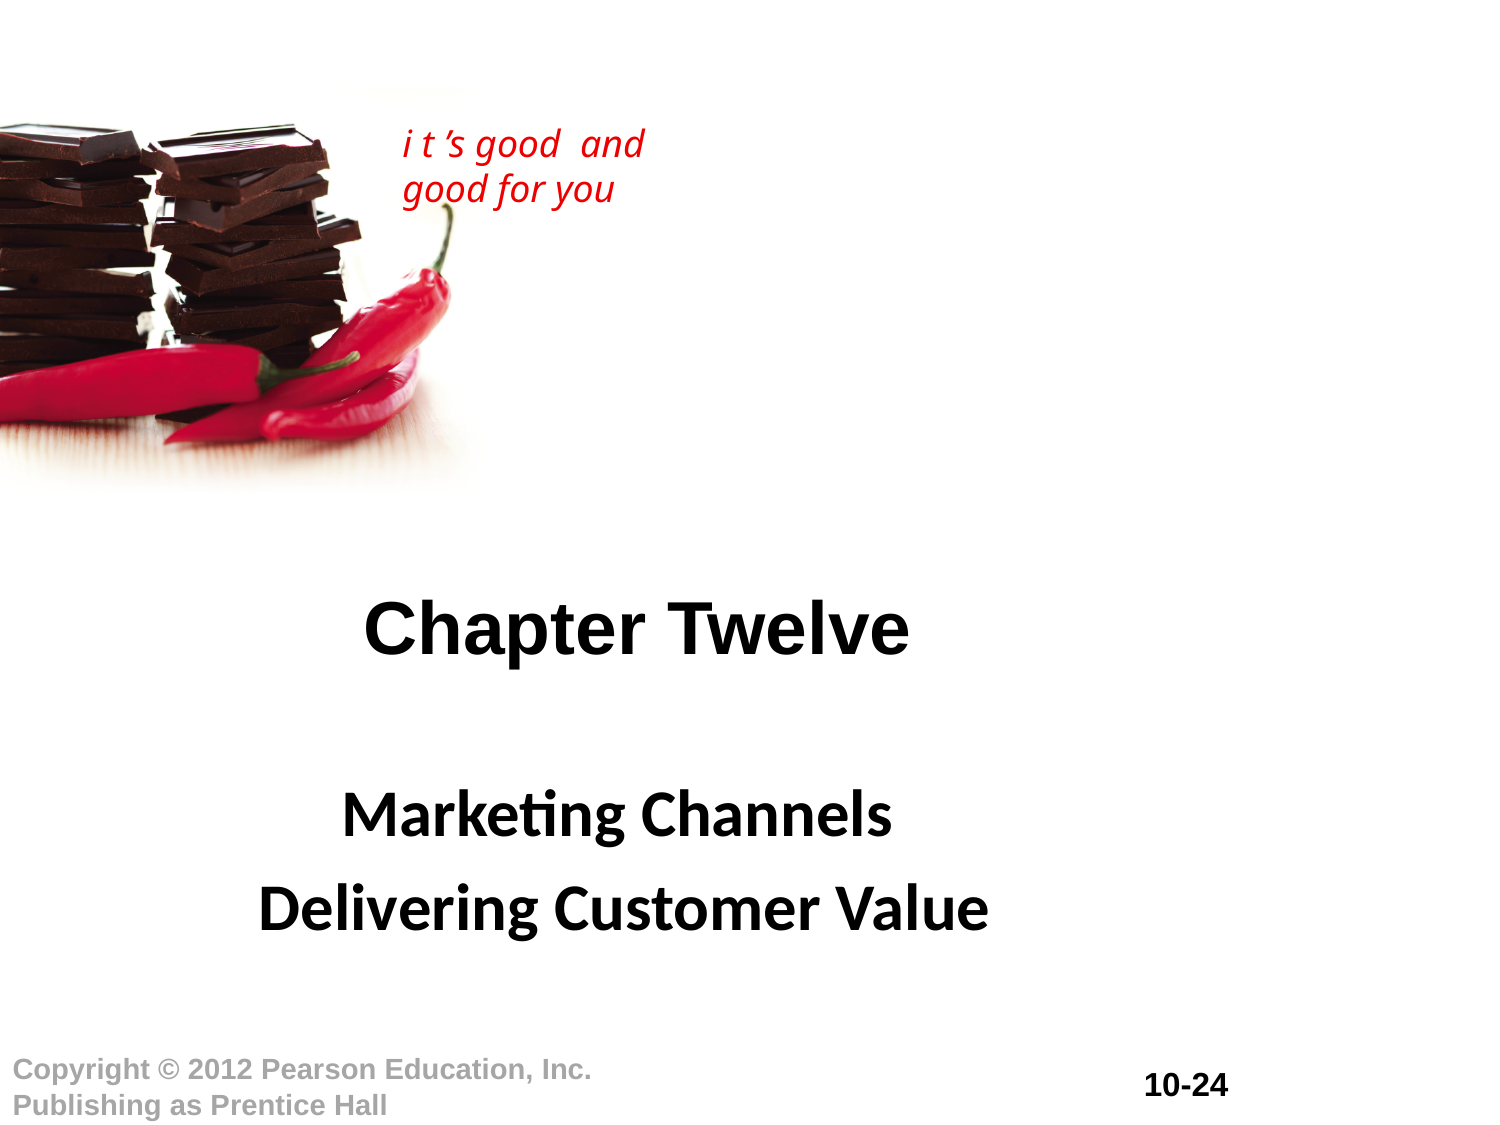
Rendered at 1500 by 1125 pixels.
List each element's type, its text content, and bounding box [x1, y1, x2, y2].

picture [0, 87, 495, 500]
title Chapter Twelve [49, 458, 1226, 701]
subtitle Marketing Channels Delivering Customer Value [99, 762, 1151, 1051]
picture [480, 139, 491, 155]
